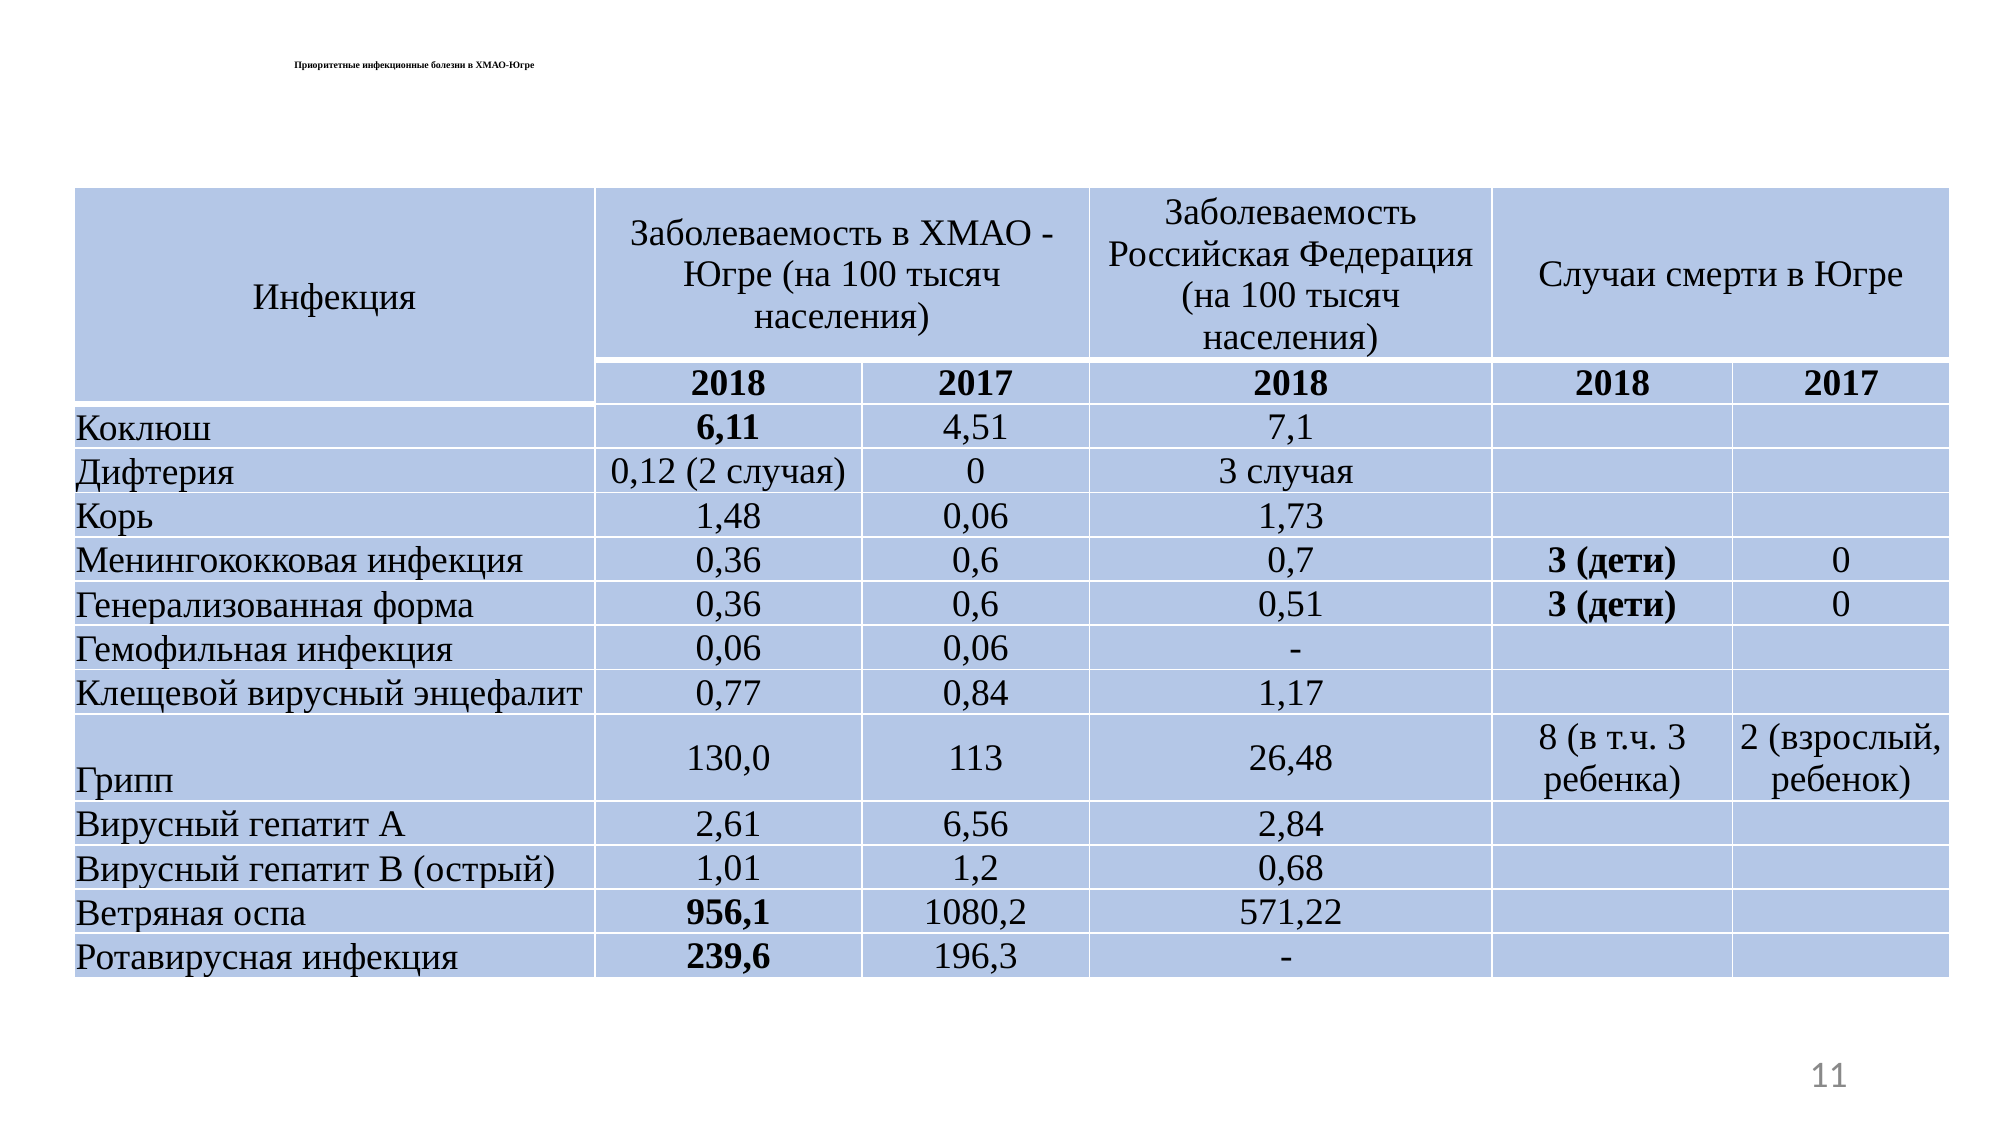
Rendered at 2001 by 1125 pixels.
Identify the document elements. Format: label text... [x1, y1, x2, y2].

table_cell [1733, 449, 1949, 492]
table_cell Генерализованная форма [75, 582, 594, 624]
table_cell 0,77 [596, 670, 861, 713]
table_cell [1733, 802, 1949, 844]
table_cell [1733, 626, 1949, 669]
table_cell 1,17 [1090, 670, 1491, 713]
table_cell [1493, 846, 1732, 888]
table_cell [1493, 802, 1732, 844]
table_cell 0,36 [596, 582, 861, 624]
table_cell 1,01 [596, 846, 861, 888]
table_cell 130,0 [596, 715, 861, 800]
table_cell 7,1 [1090, 405, 1491, 447]
table_cell 2017 [863, 363, 1089, 403]
table_cell 0,51 [1090, 582, 1491, 624]
table_cell [1733, 670, 1949, 713]
table_cell [1733, 846, 1949, 888]
table_cell 1,48 [596, 493, 861, 536]
table_cell [1733, 493, 1949, 536]
table_cell 0,06 [596, 626, 861, 669]
slide_number 11 [1412, 1042, 1863, 1103]
table_cell 0 [1733, 582, 1949, 624]
table_cell [1493, 890, 1732, 932]
table_cell 26,48 [1090, 715, 1491, 800]
table_cell 3 (дети) [1493, 582, 1732, 624]
table_cell 0,7 [1090, 538, 1491, 580]
table_cell Вирусный гепатит В (острый) [75, 846, 594, 888]
table_cell 3 (дети) [1493, 538, 1732, 580]
table_cell 0,06 [863, 493, 1089, 536]
table_cell 0,6 [863, 538, 1089, 580]
table_cell 0,68 [1090, 846, 1491, 888]
table_cell 2 (взрослый, ребенок) [1733, 715, 1949, 800]
table_cell Ветряная оспа [75, 890, 594, 932]
table_cell [1493, 934, 1732, 977]
table_cell Гемофильная инфекция [75, 626, 594, 669]
table_cell [1493, 449, 1732, 492]
table_cell [1493, 626, 1732, 669]
table_cell 0,84 [863, 670, 1089, 713]
table_cell - [1090, 626, 1491, 669]
table_cell 6,56 [863, 802, 1089, 844]
table_cell 0 [863, 449, 1089, 492]
table_cell Коклюш [75, 407, 594, 447]
table_cell 3 случая [1090, 449, 1491, 492]
title Приоритетные инфекционные болезни в ХМАО-Югре [279, 31, 1900, 79]
table_cell 1,73 [1090, 493, 1491, 536]
table_cell 1,2 [863, 846, 1089, 888]
table_cell 2017 [1733, 363, 1949, 403]
table_cell [1493, 493, 1732, 536]
table_cell Корь [75, 493, 594, 536]
table_cell 0 [1733, 538, 1949, 580]
table_cell 0,06 [863, 626, 1089, 669]
table_cell Грипп [75, 715, 594, 800]
table_header Заболеваемость в ХМАО - Югре (на 100 тысяч населения) [596, 188, 1089, 357]
table_cell 2018 [1493, 363, 1732, 403]
table_cell 6,11 [596, 405, 861, 447]
table_cell Клещевой вирусный энцефалит [75, 670, 594, 713]
table_cell 196,3 [863, 934, 1089, 977]
table_cell 2,84 [1090, 802, 1491, 844]
table_cell 571,22 [1090, 890, 1491, 932]
table_cell [1733, 405, 1949, 447]
table_cell 0,12 (2 случая) [596, 449, 861, 492]
table_header Инфекция [75, 188, 594, 401]
table_cell [1493, 405, 1732, 447]
table_cell - [1090, 934, 1491, 977]
table_cell 4,51 [863, 405, 1089, 447]
table_cell 8 (в т.ч. 3 ребенка) [1493, 715, 1732, 800]
table_cell 113 [863, 715, 1089, 800]
table_cell Менингококковая инфекция [75, 538, 594, 580]
table_cell Дифтерия [75, 449, 594, 492]
table_header Случаи смерти в Югре [1493, 188, 1949, 357]
table_cell 0,36 [596, 538, 861, 580]
table_cell 2018 [1090, 363, 1491, 403]
table_cell Ротавирусная инфекция [75, 934, 594, 977]
table_cell 1080,2 [863, 890, 1089, 932]
table_header Заболеваемость Российская Федерация (на 100 тысяч населения) [1090, 188, 1491, 357]
table_cell 2018 [596, 363, 861, 403]
table_cell [1733, 934, 1949, 977]
table_cell [1493, 670, 1732, 713]
table_cell 2,61 [596, 802, 861, 844]
table_cell Вирусный гепатит А [75, 802, 594, 844]
table_cell 0,6 [863, 582, 1089, 624]
table_cell [1733, 890, 1949, 932]
table_cell 239,6 [596, 934, 861, 977]
table_cell 956,1 [596, 890, 861, 932]
